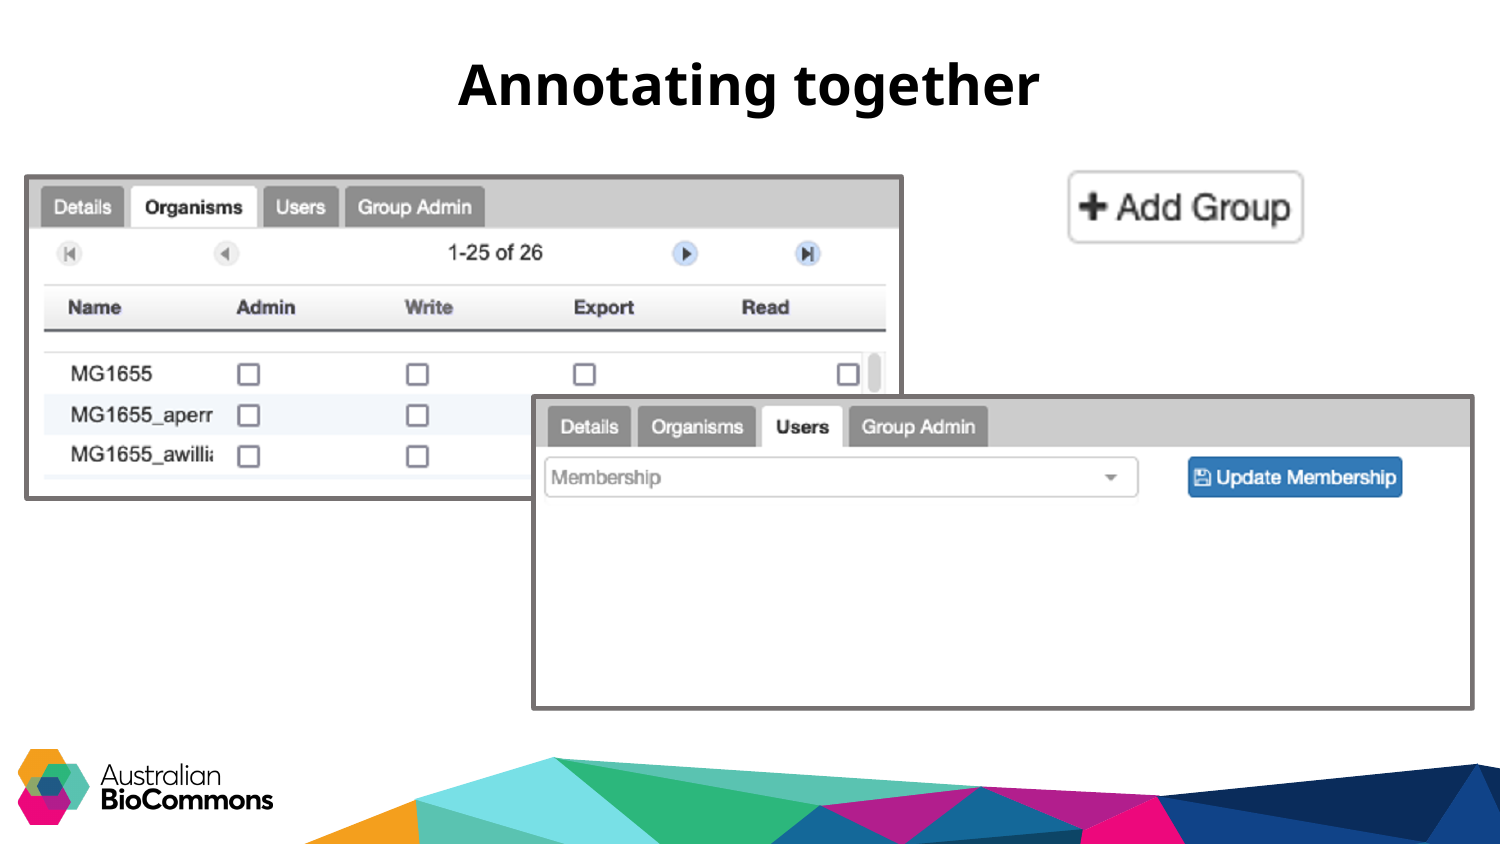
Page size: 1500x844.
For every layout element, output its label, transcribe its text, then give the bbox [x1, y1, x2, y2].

text_box Annotating together [0, 0, 1500, 233]
picture [17, 749, 273, 825]
picture [24, 151, 1476, 711]
